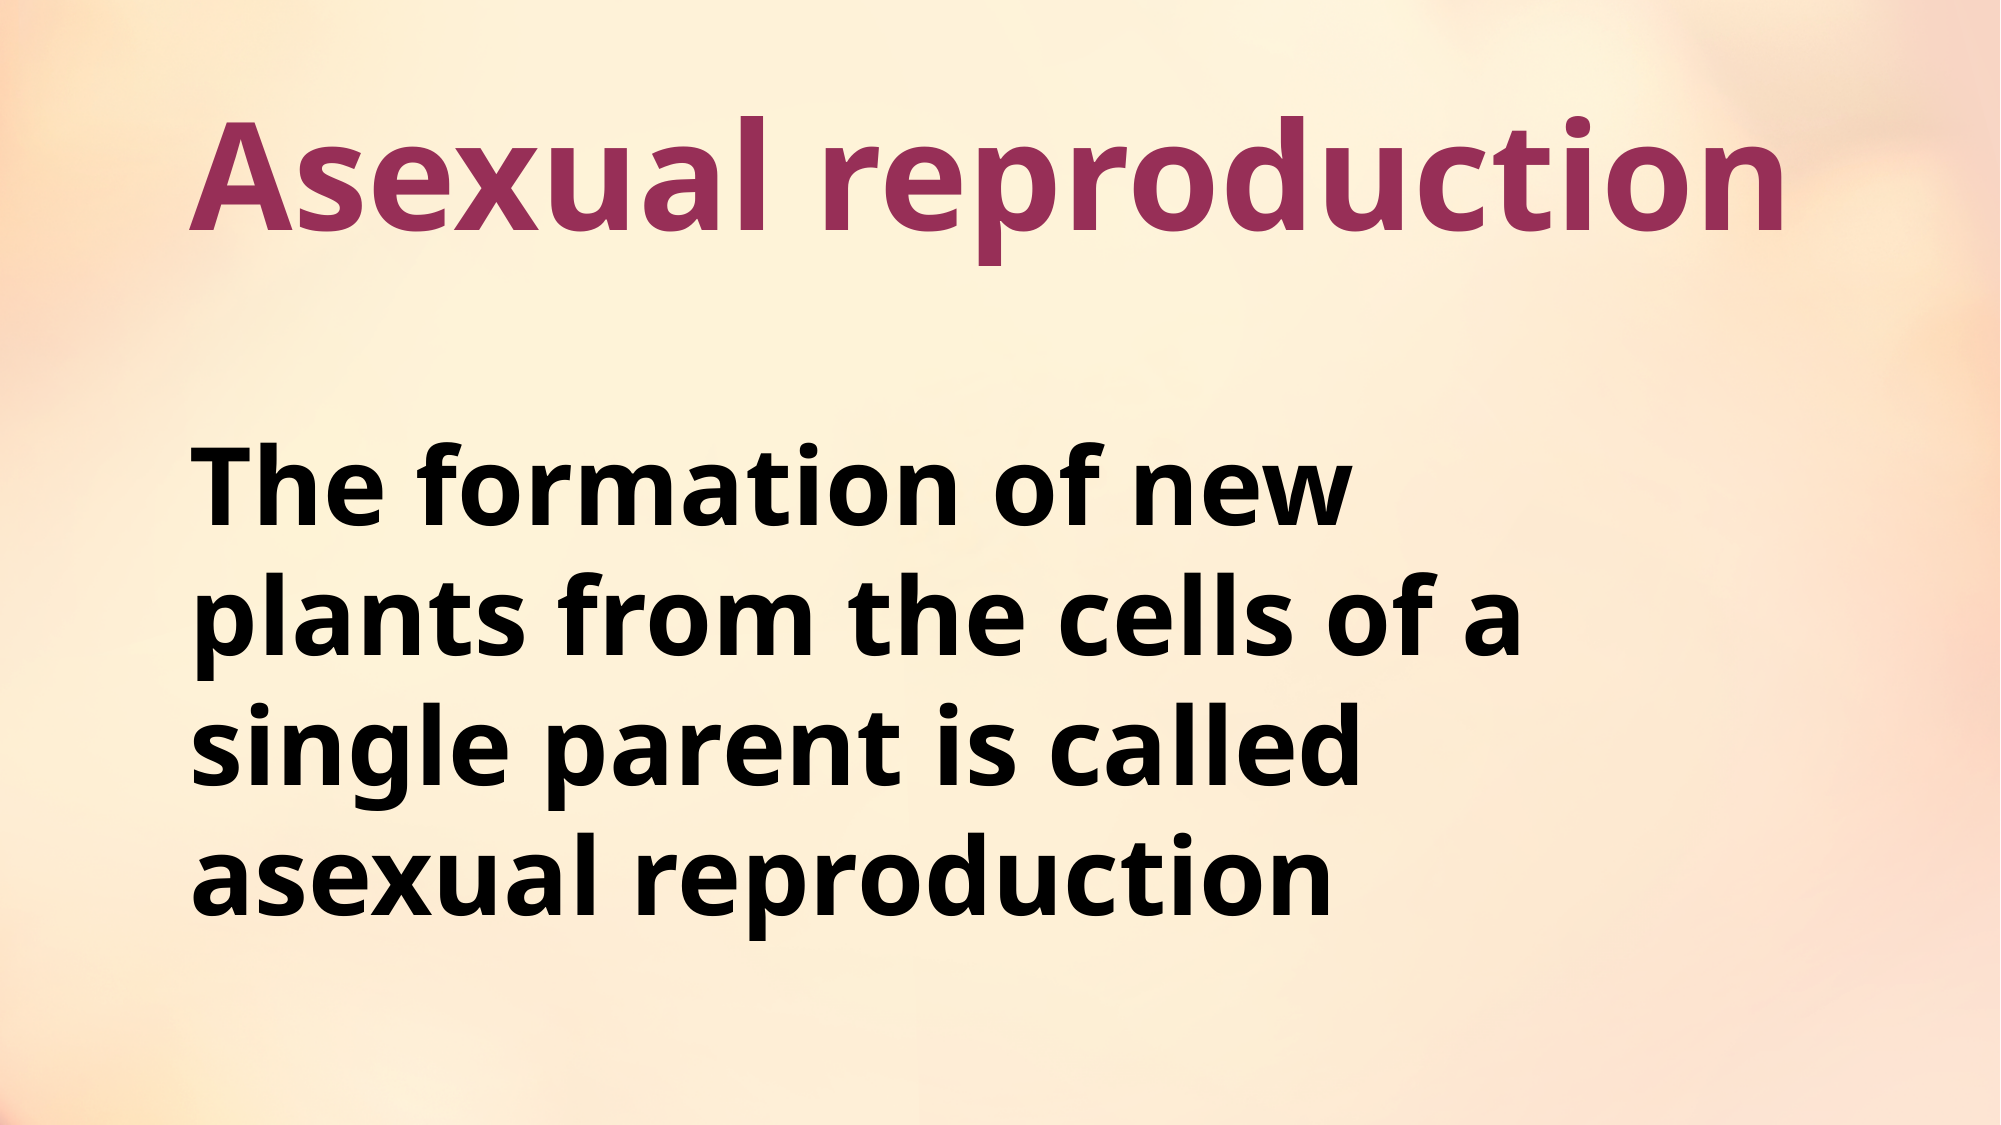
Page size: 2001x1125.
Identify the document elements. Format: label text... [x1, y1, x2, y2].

text_box The formation of new plants from the cells of a single parent is called asexual reproduction [174, 409, 1711, 945]
picture [0, 0, 2001, 1125]
title Asexual reproduction [174, 75, 1825, 271]
